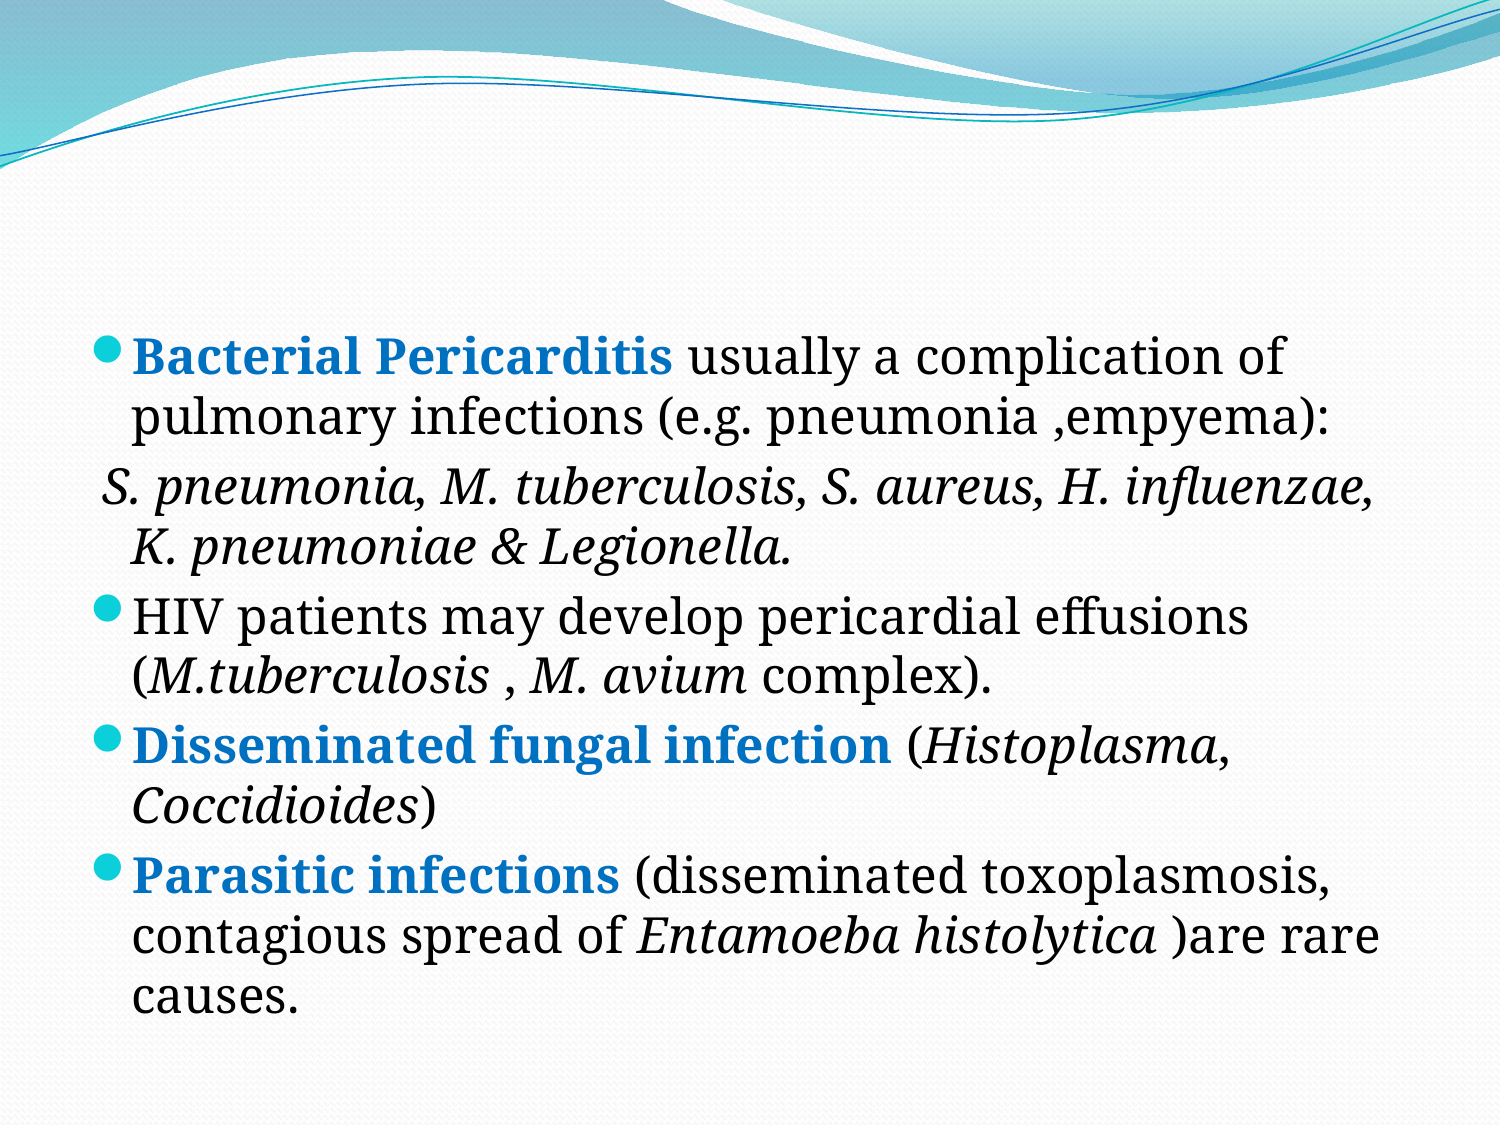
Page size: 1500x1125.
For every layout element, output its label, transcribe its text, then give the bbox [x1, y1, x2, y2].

list Bacterial Pericarditis usually a complication of pulmonary infections (e.g. pneumonia ,empyema): S. pneumonia, M. tuberculosis, S. aureus, H. influenzae, K. pneumoniae & Legionella. HIV patients may develop pericardial effusions (M.tuberculosis , M. avium complex). Disseminated fungal infection (Histoplasma, Coccidioides) Parasitic infections (disseminated toxoplasmosis, contagious spread of Entamoeba histolytica )are rare causes. [75, 317, 1425, 1038]
